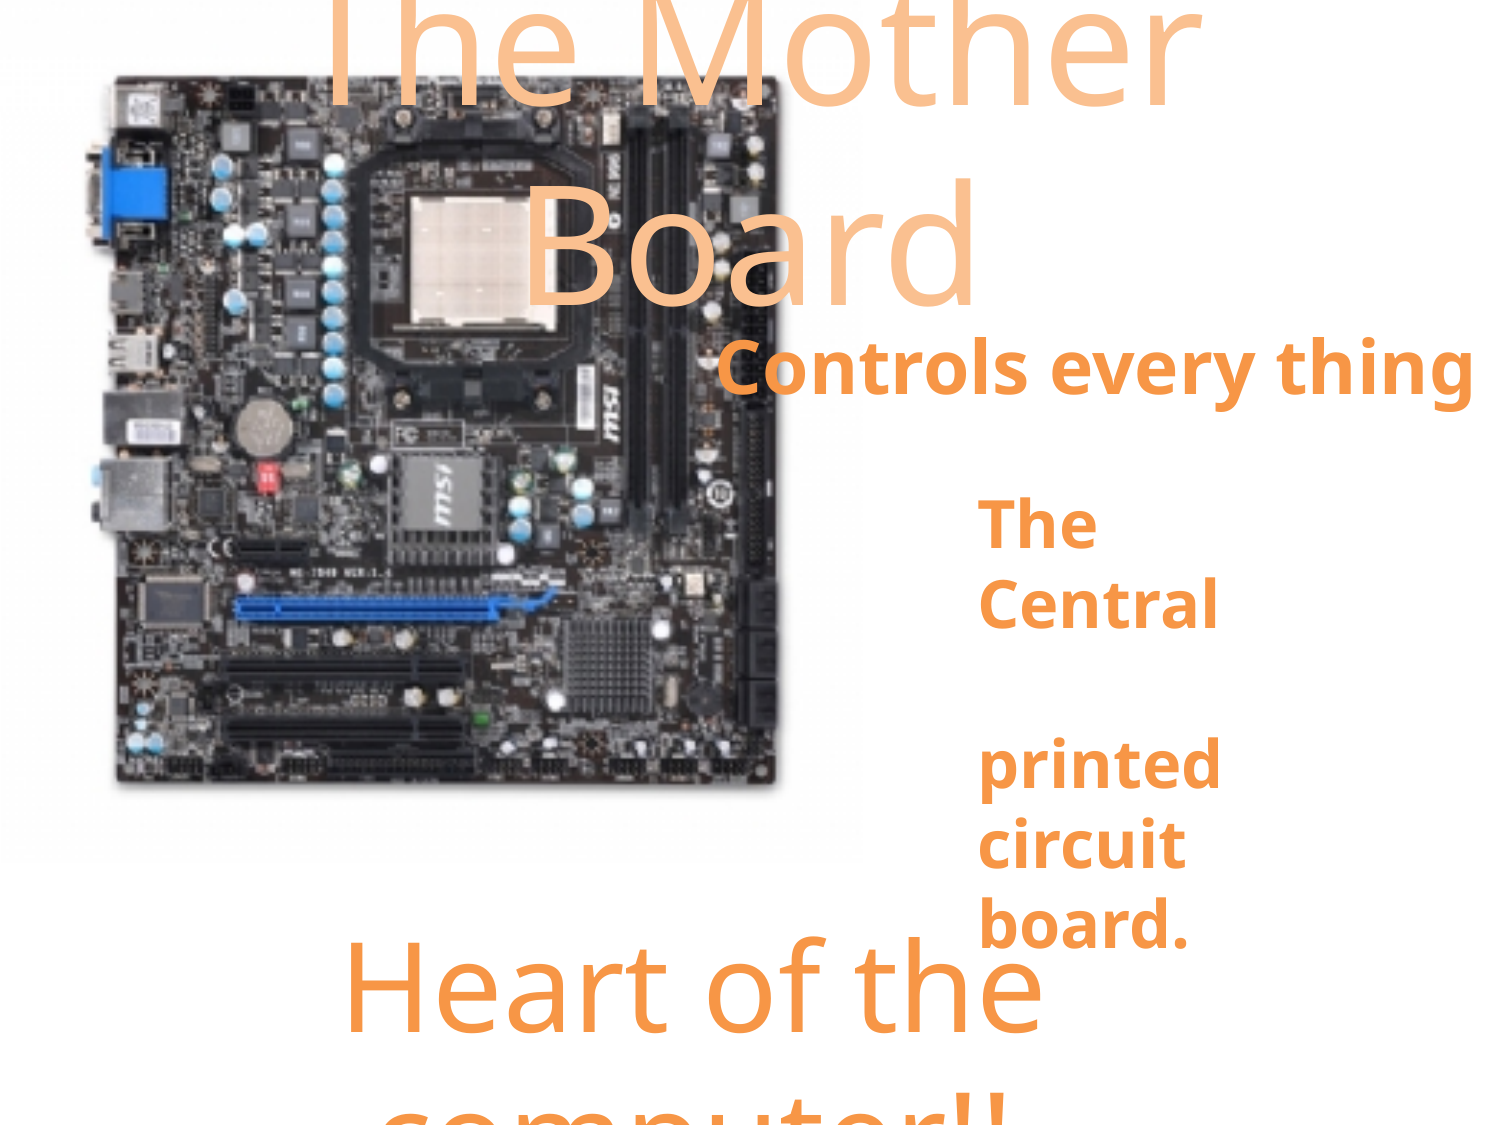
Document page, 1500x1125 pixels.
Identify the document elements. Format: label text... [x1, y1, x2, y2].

text_box Controls every thing [866, 312, 1492, 418]
text_box Heart of the computer!! [124, 899, 1263, 1125]
text_box The Central printed circuit board. [962, 474, 1250, 899]
title The Mother Board [866, 45, 1425, 233]
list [0, 0, 863, 863]
